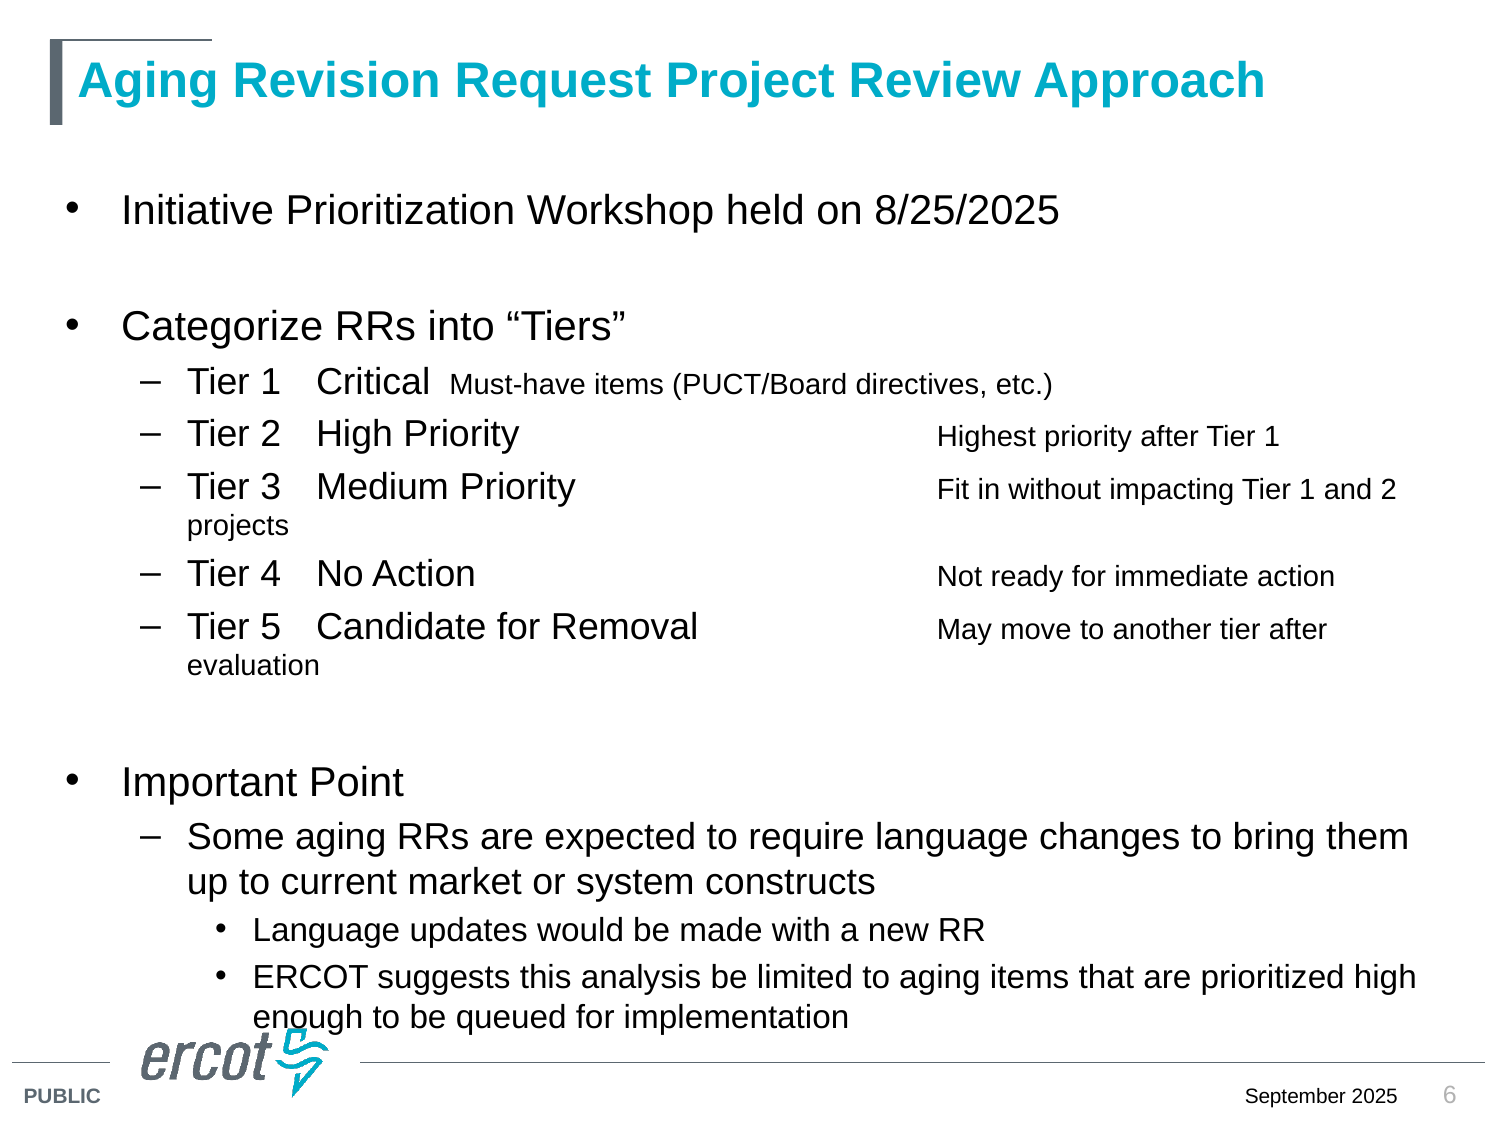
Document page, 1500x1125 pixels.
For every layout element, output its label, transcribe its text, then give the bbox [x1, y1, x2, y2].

slide_number 6 [1412, 1076, 1488, 1112]
list Initiative Prioritization Workshop held on 8/25/2025 Categorize RRs into “Tiers” Tier 1 Critical Must-have items (PUCT/Board directives, etc.) Tier 2 High Priority Highest priority after Tier 1 Tier 3 Medium Priority Fit in without impacting Tier 1 and 2 projects Tier 4 No Action Not ready for immediate action Tier 5 Candidate for Removal May move to another tier after evaluation Important Point Some aging RRs are expected to require language changes to bring them up to current market or system constructs Language updates would be made with a new RR ERCOT suggests this analysis be limited to aging items that are prioritized high enough to be queued for implementation [50, 174, 1475, 1000]
picture [137, 1024, 332, 1100]
title Aging Revision Request Project Review Approach [62, 39, 1300, 125]
